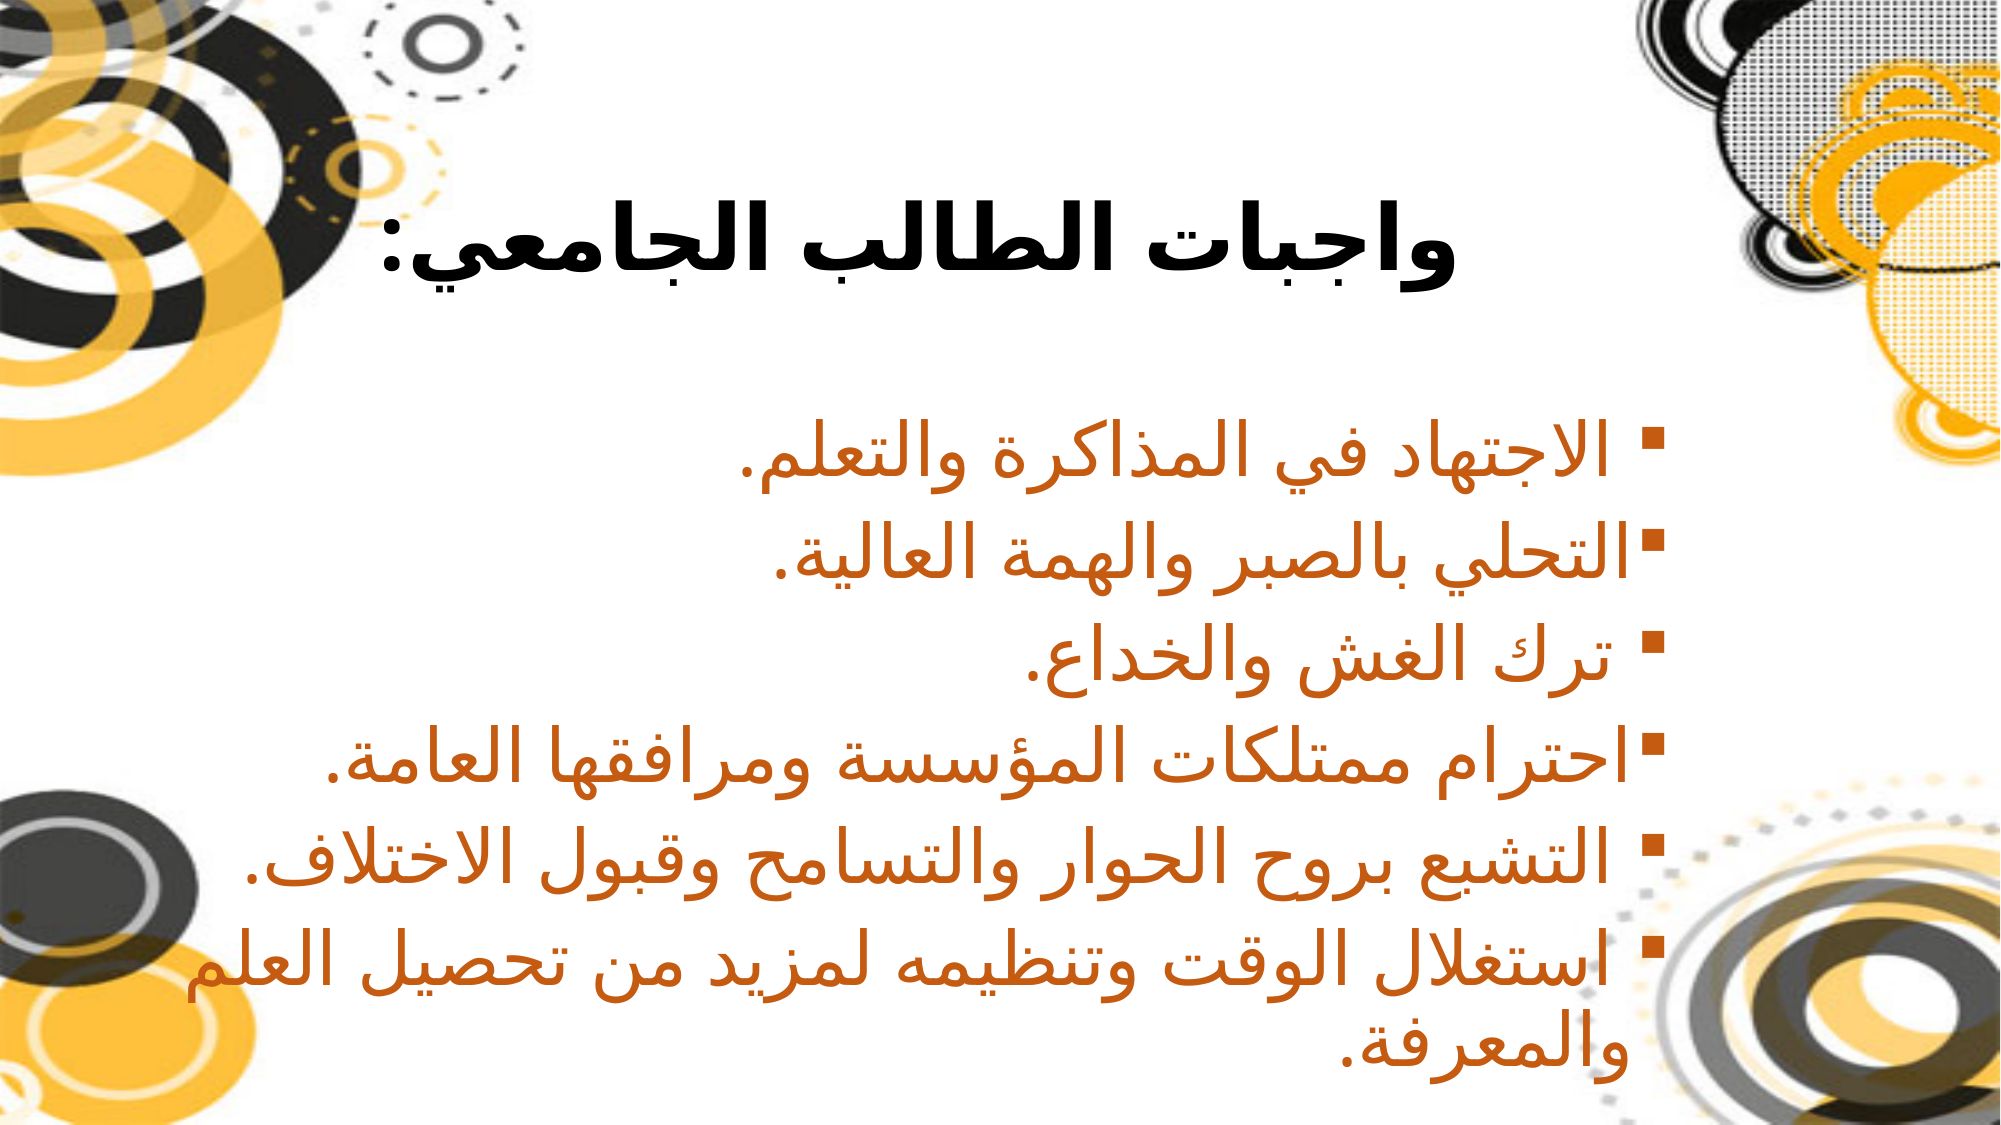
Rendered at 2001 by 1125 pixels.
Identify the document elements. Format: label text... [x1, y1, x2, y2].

title واجبات الطالب الجامعي: [0, 131, 1478, 350]
list الاجتهاد في المذاكرة والتعلم. التحلي بالصبر والهمة العالية. ترك الغش والخداع. احترام ممتلكات المؤسسة ومرافقها العامة. التشبع بروح الحوار والتسامح وقبول الاختلاف. استغلال الوقت وتنظيمه لمزيد من تحصيل العلم والمعرفة. [0, 404, 1687, 1125]
picture [0, 0, 2001, 1125]
